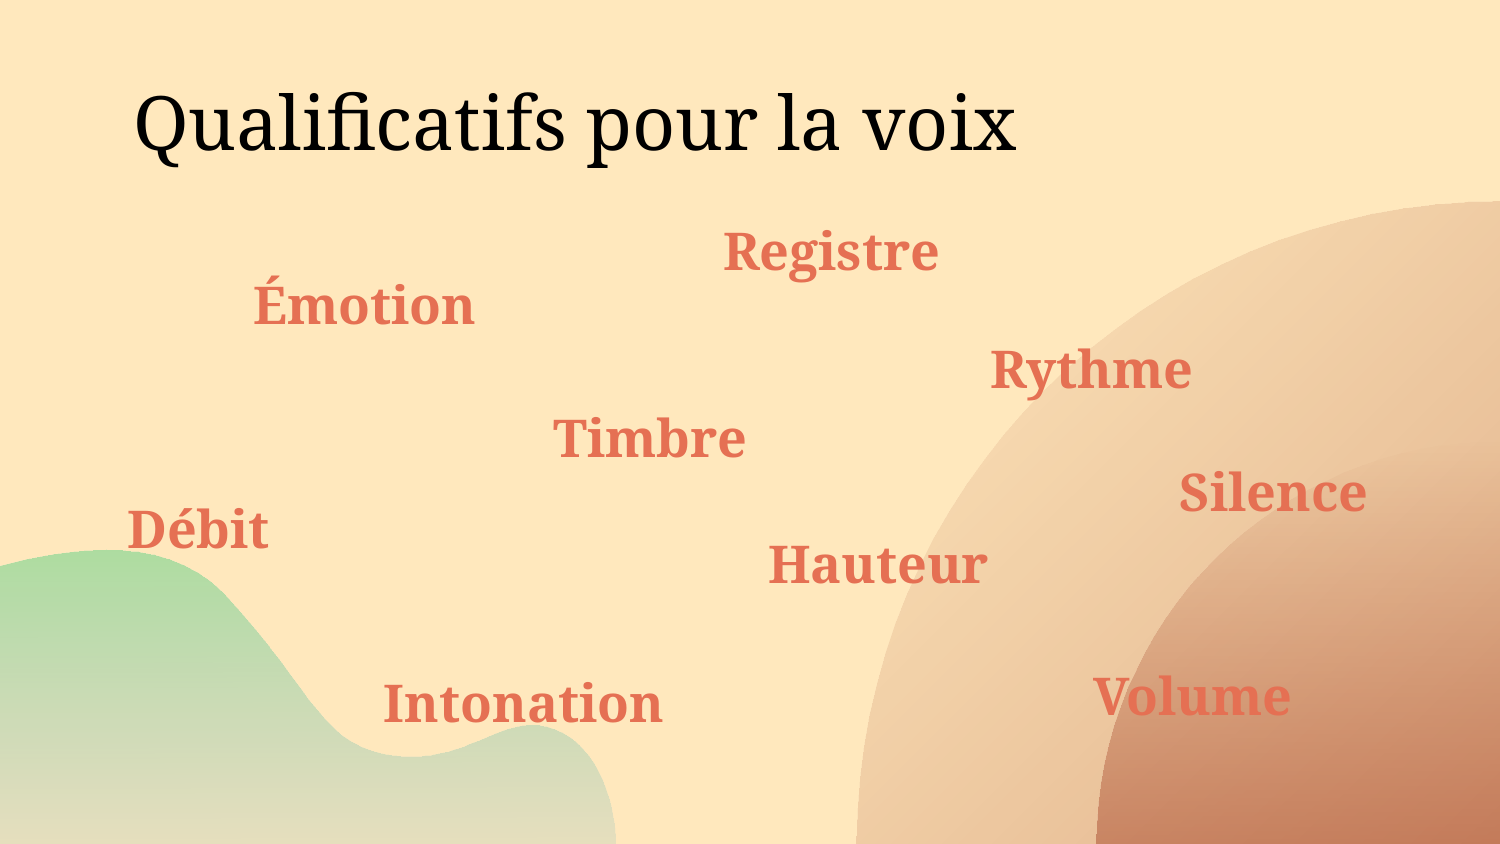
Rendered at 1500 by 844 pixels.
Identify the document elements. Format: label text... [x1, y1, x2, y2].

subtitle Émotion [238, 247, 644, 325]
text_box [856, 199, 1500, 844]
text_box Timbre [538, 380, 851, 459]
text_box Intonation [369, 645, 774, 723]
text_box [0, 549, 616, 844]
text_box Débit [112, 472, 518, 550]
title Qualificatifs pour la voix [118, 60, 1330, 171]
text_box Registre [708, 194, 1114, 272]
text_box Hauteur [753, 506, 851, 627]
